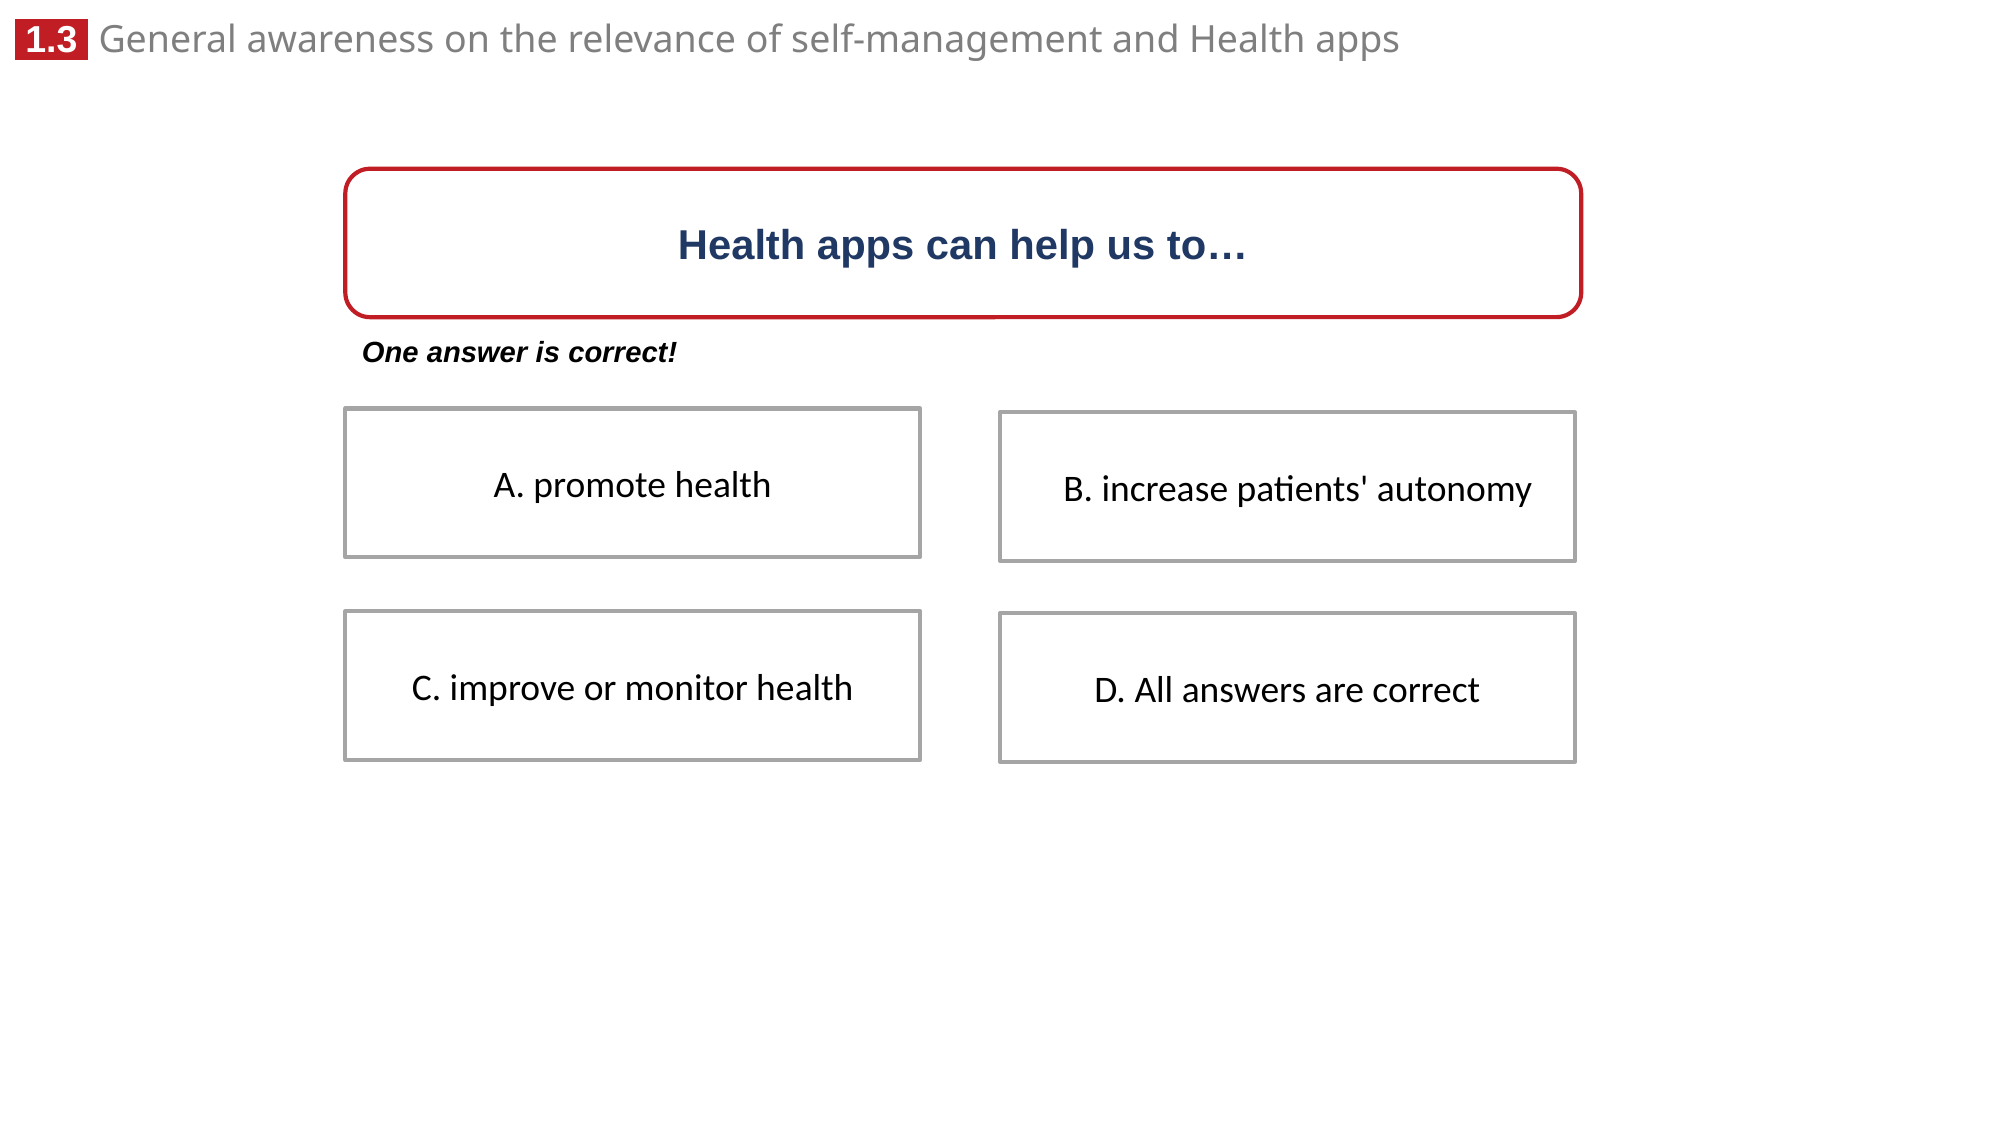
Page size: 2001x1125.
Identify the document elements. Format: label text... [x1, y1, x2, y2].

text_box One answer is correct! [347, 325, 693, 376]
text_box B. increase patients' autonomy [998, 410, 1577, 563]
text_box A. promote health [343, 406, 922, 559]
text_box Health apps can help us to… [343, 166, 1584, 320]
text_box D. All answers are correct [998, 611, 1577, 764]
text_box C. improve or monitor health [343, 609, 922, 762]
